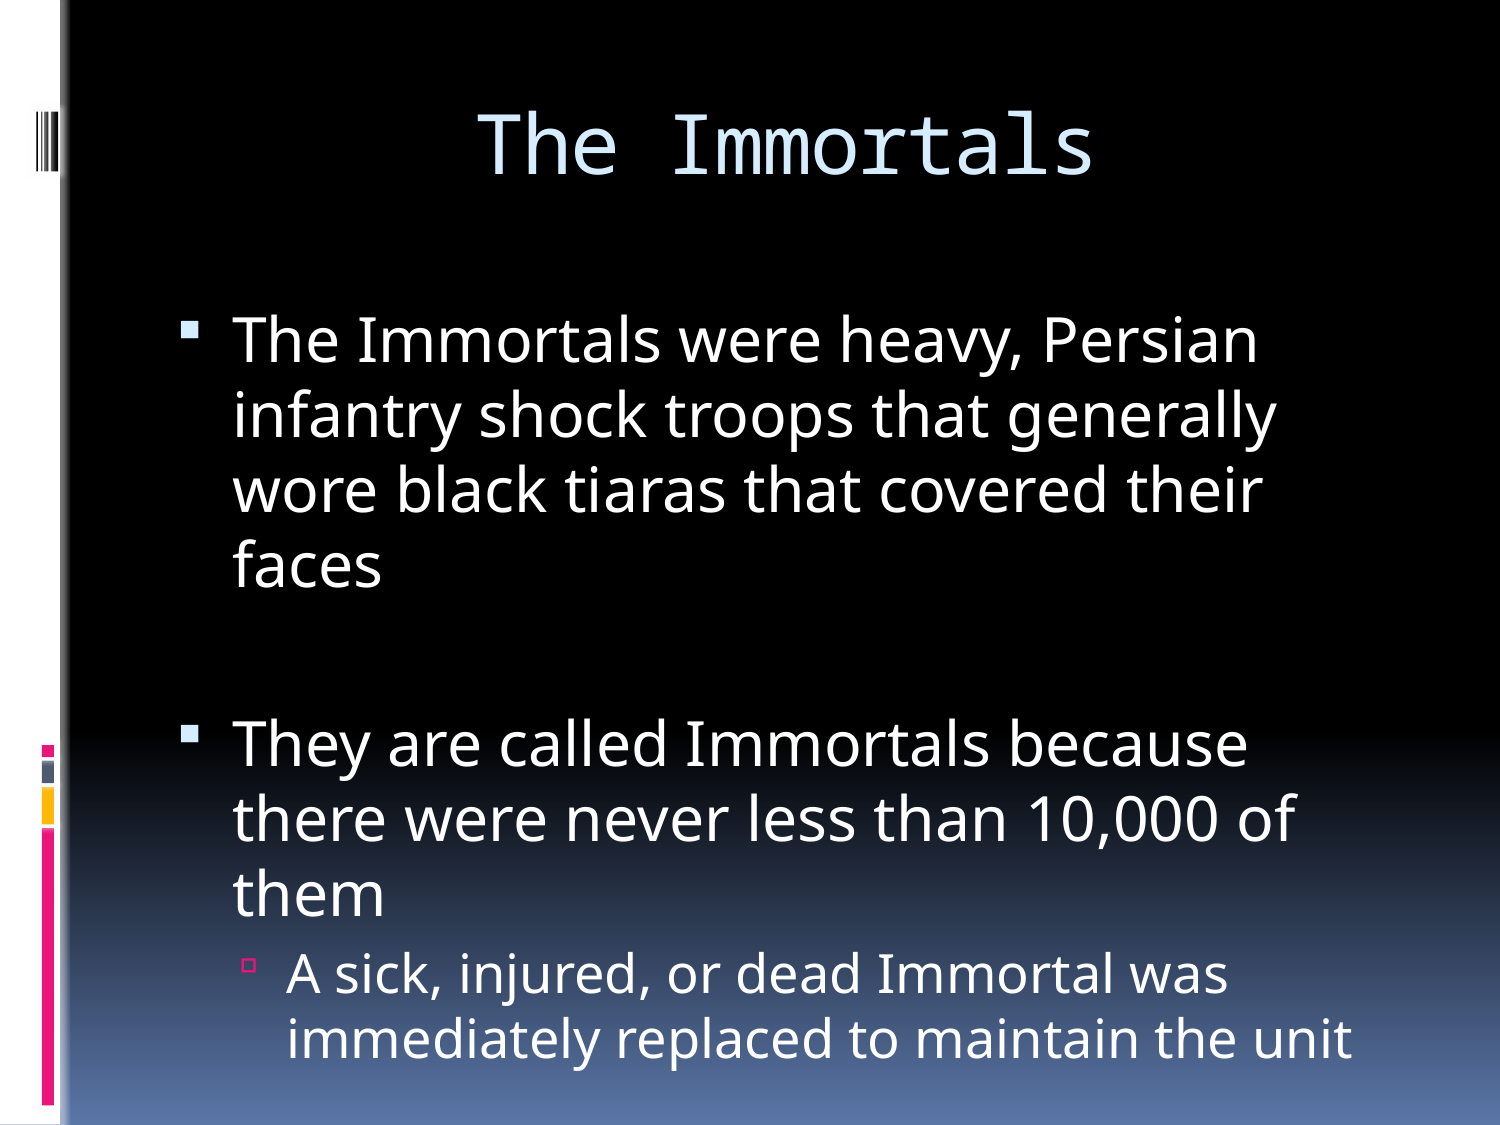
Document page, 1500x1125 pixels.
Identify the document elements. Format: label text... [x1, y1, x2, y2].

list The Immortals were heavy, Persian infantry shock troops that generally wore black tiaras that covered their faces They are called Immortals because there were never less than 10,000 of them A sick, injured, or dead Immortal was immediately replaced to maintain the unit [150, 292, 1425, 1043]
title The Immortals [150, 83, 1425, 234]
